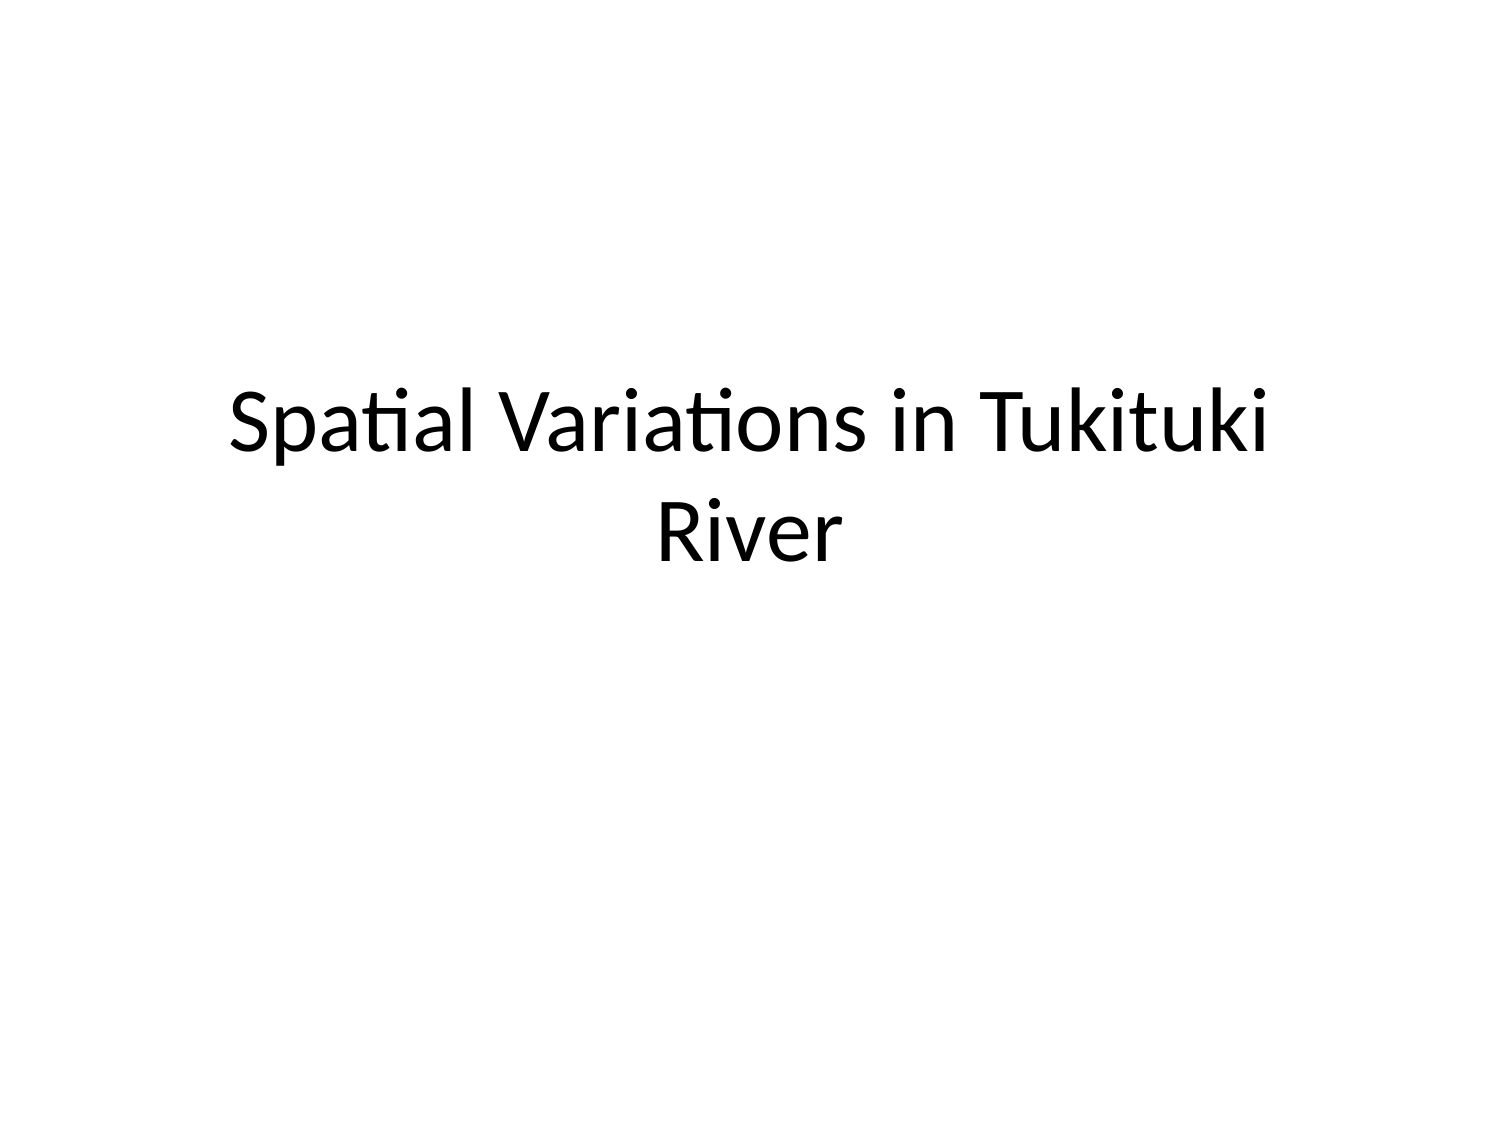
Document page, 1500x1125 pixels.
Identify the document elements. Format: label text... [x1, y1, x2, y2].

title Spatial Variations in Tukituki River [112, 349, 1388, 591]
